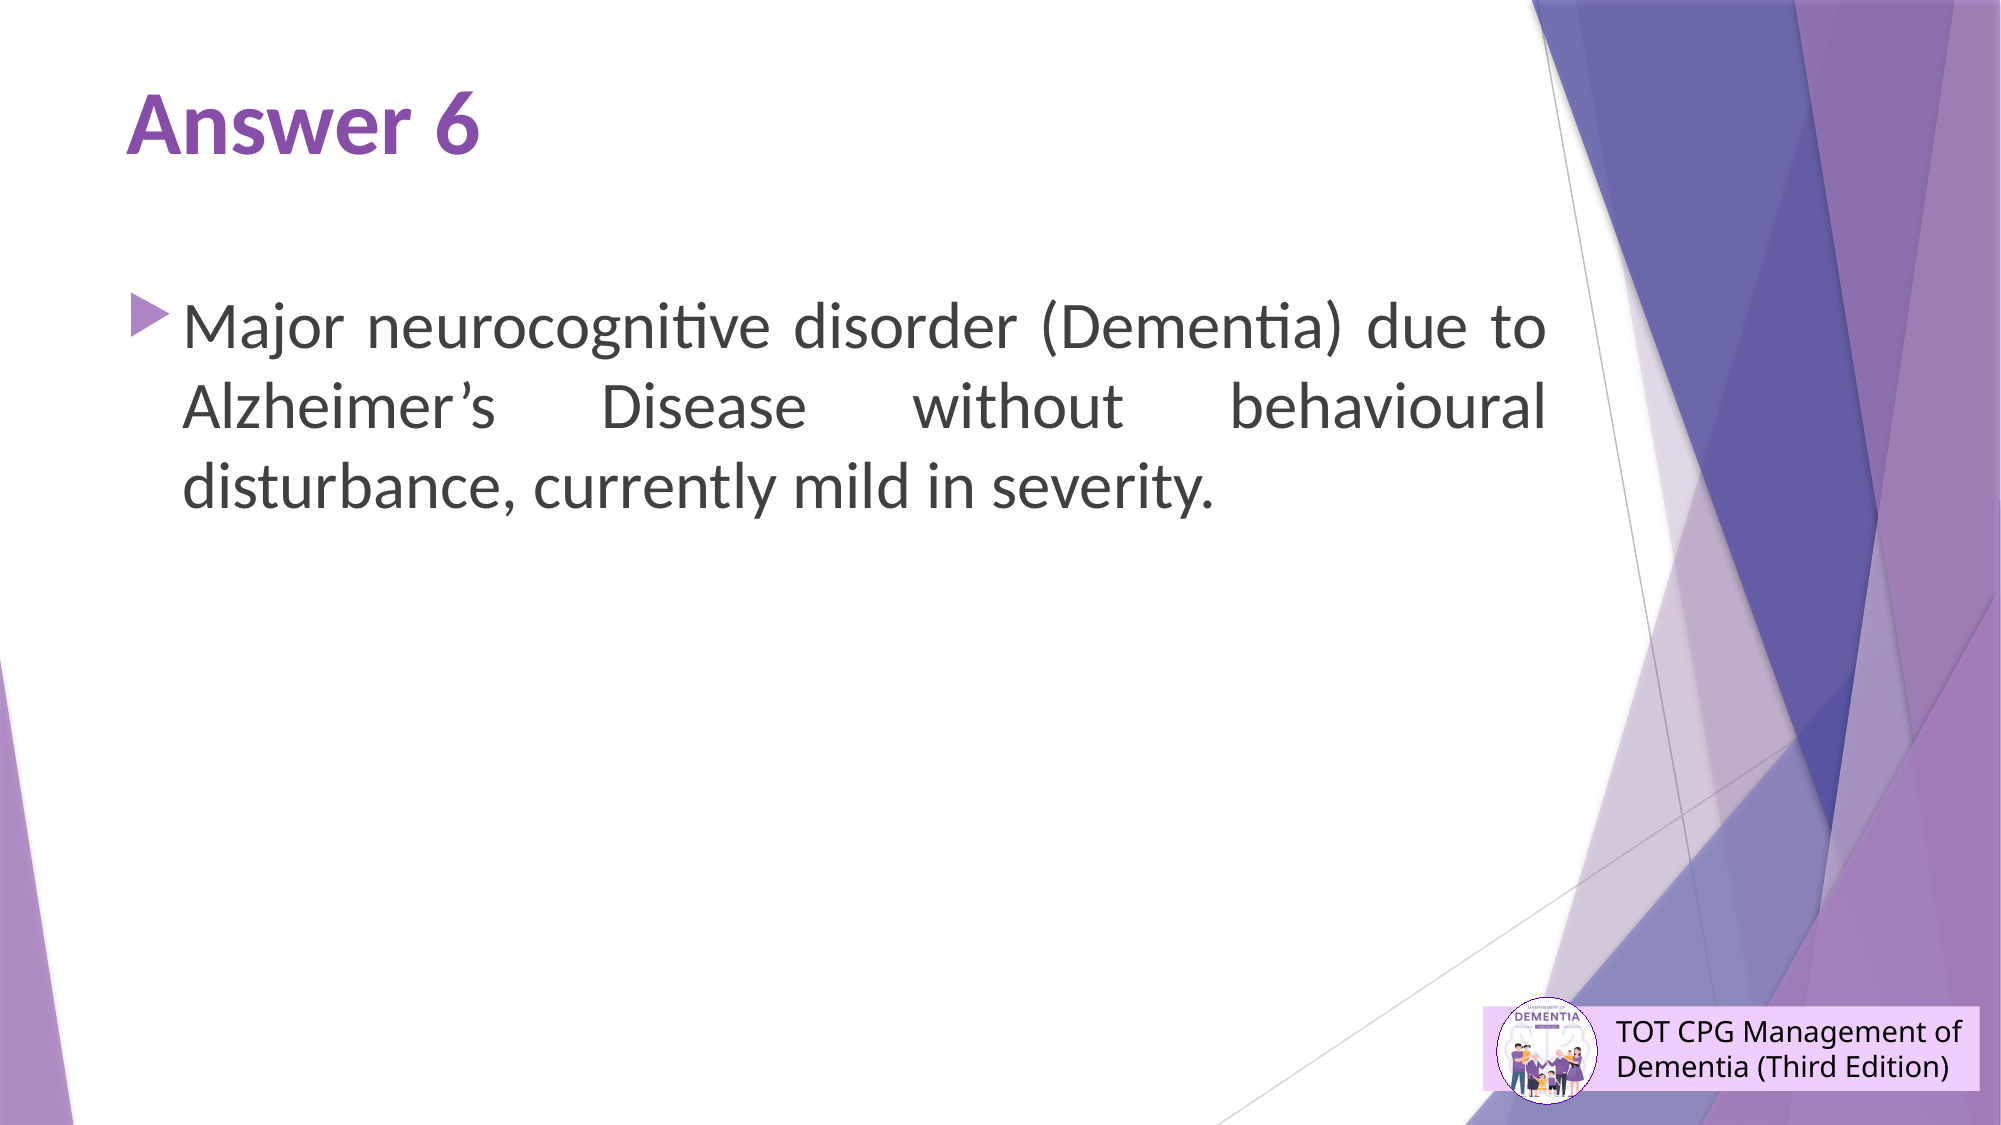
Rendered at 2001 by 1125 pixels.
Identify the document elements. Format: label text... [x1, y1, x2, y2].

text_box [1482, 996, 1981, 1105]
title Answer 6 [111, 55, 1522, 265]
list Major neurocognitive disorder (Dementia) due to Alzheimer’s Disease without behavioural disturbance, currently mild in severity. [111, 273, 1565, 1070]
